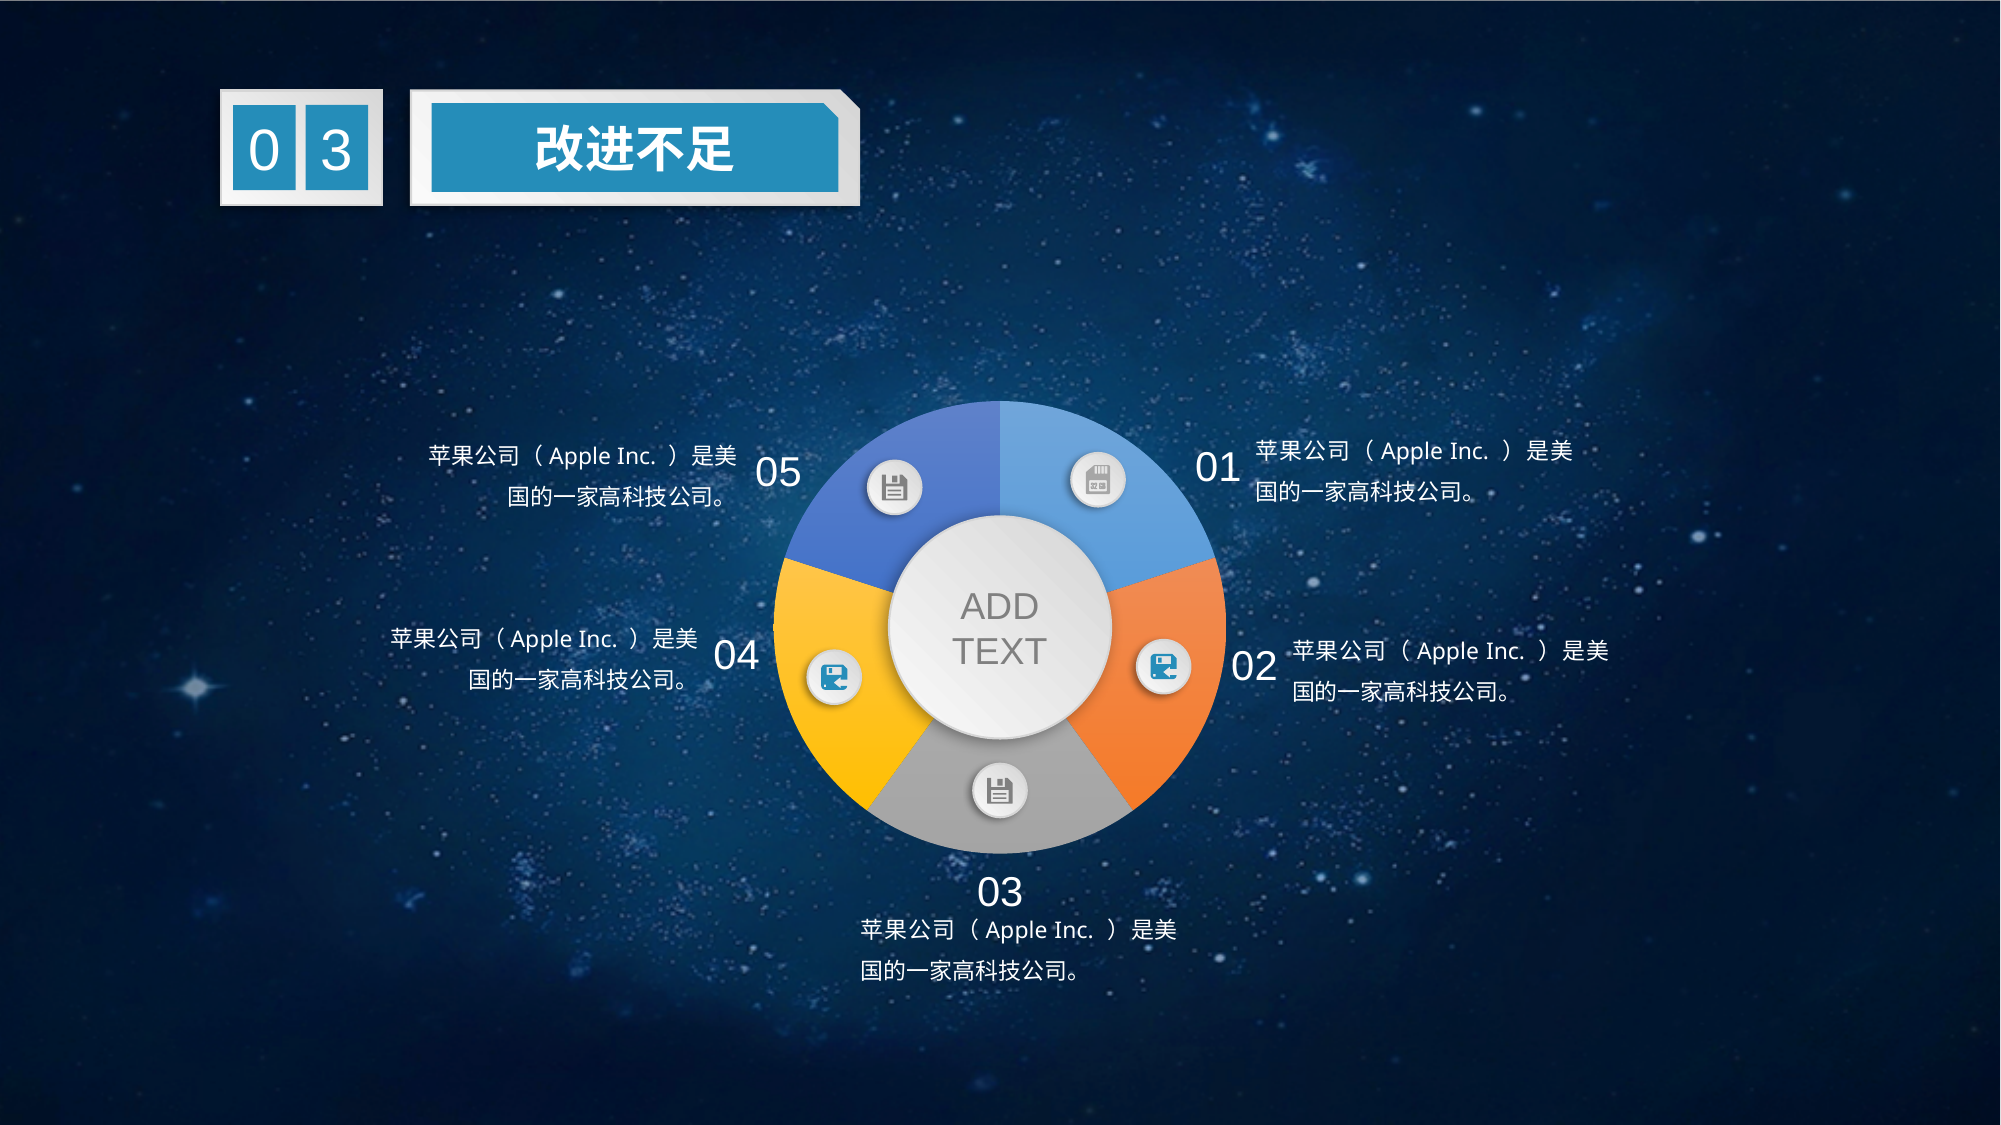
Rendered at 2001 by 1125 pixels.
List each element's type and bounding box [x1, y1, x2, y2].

text_box [807, 650, 861, 704]
text_box [305, 104, 369, 191]
text_box [1179, 415, 1588, 510]
text_box [1071, 452, 1125, 507]
text_box [366, 603, 776, 698]
text_box [410, 90, 860, 205]
chart [702, 391, 1298, 864]
text_box [867, 460, 922, 515]
text_box [1215, 615, 1625, 709]
text_box [1136, 639, 1191, 694]
text_box [404, 420, 817, 515]
text_box [232, 104, 297, 191]
text_box [845, 857, 1193, 988]
text_box [220, 89, 383, 206]
text_box [973, 763, 1027, 818]
picture [0, 0, 2001, 1125]
text_box [888, 516, 1112, 739]
